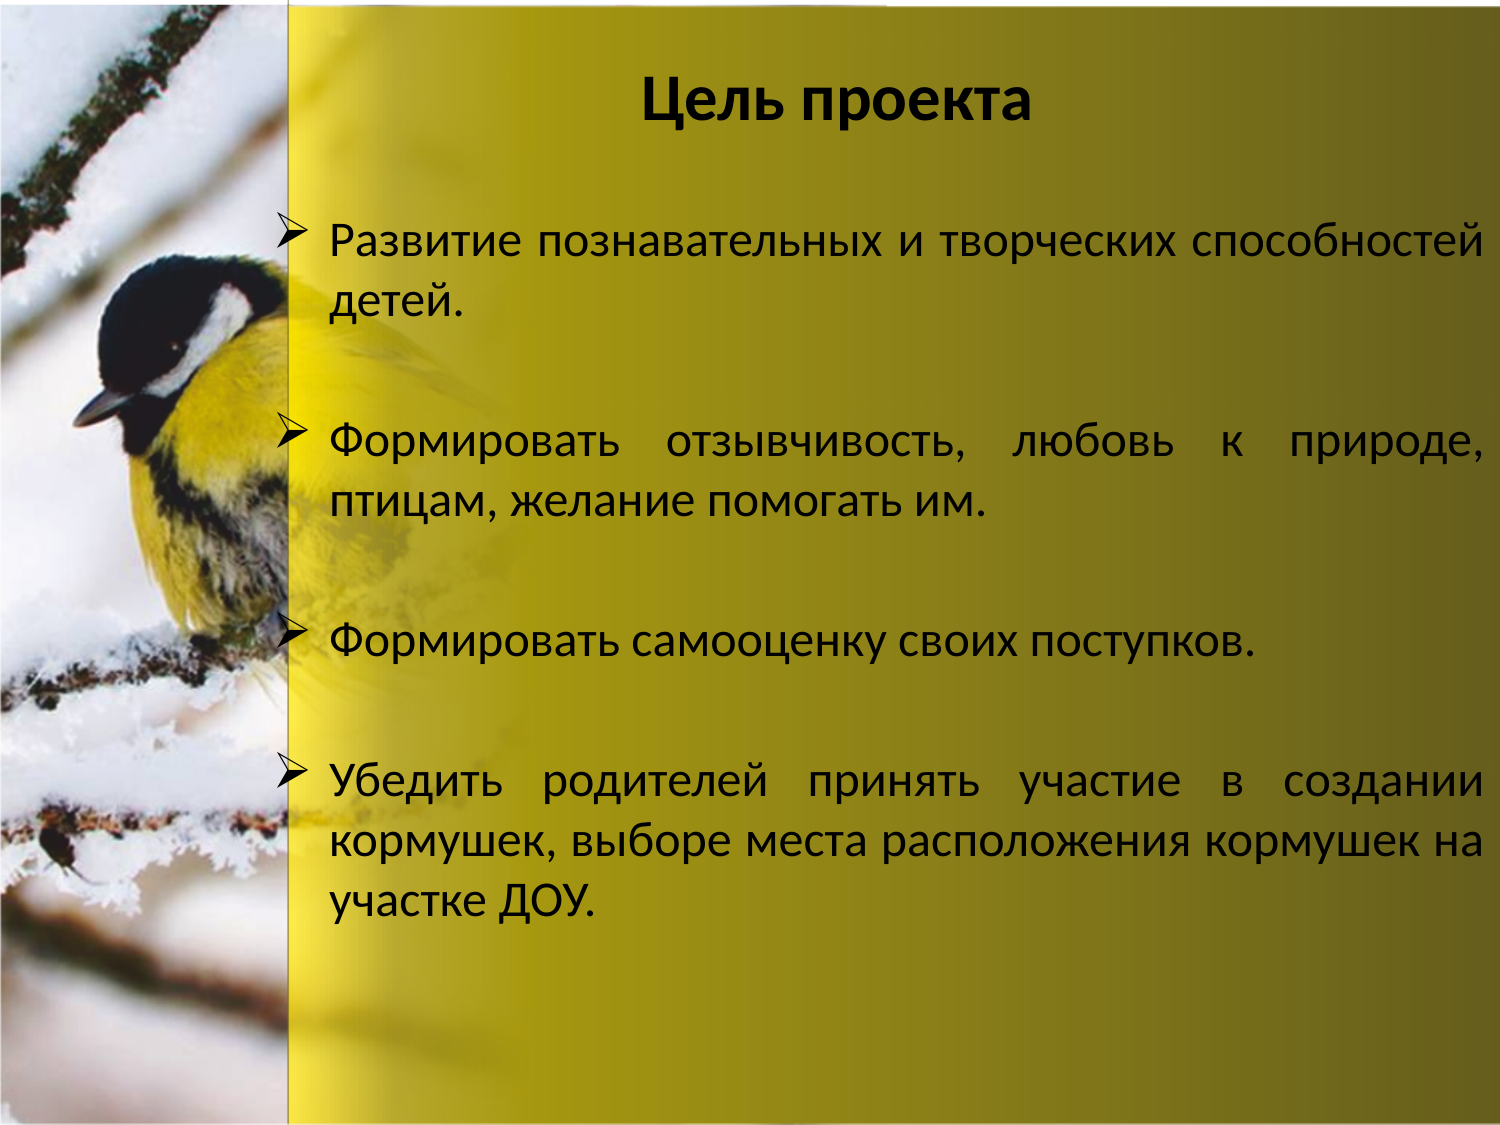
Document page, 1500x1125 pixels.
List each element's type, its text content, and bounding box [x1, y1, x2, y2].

list Развитие познавательных и творческих способностей детей. Формировать отзывчивость, любовь к природе, птицам, желание помогать им. Формировать самооценку своих поступков. Убедить родителей принять участие в создании кормушек, выборе места расположения кормушек на участке ДОУ. [257, 199, 1500, 989]
picture [0, 0, 1500, 1125]
title Цель проекта [257, 0, 1418, 188]
